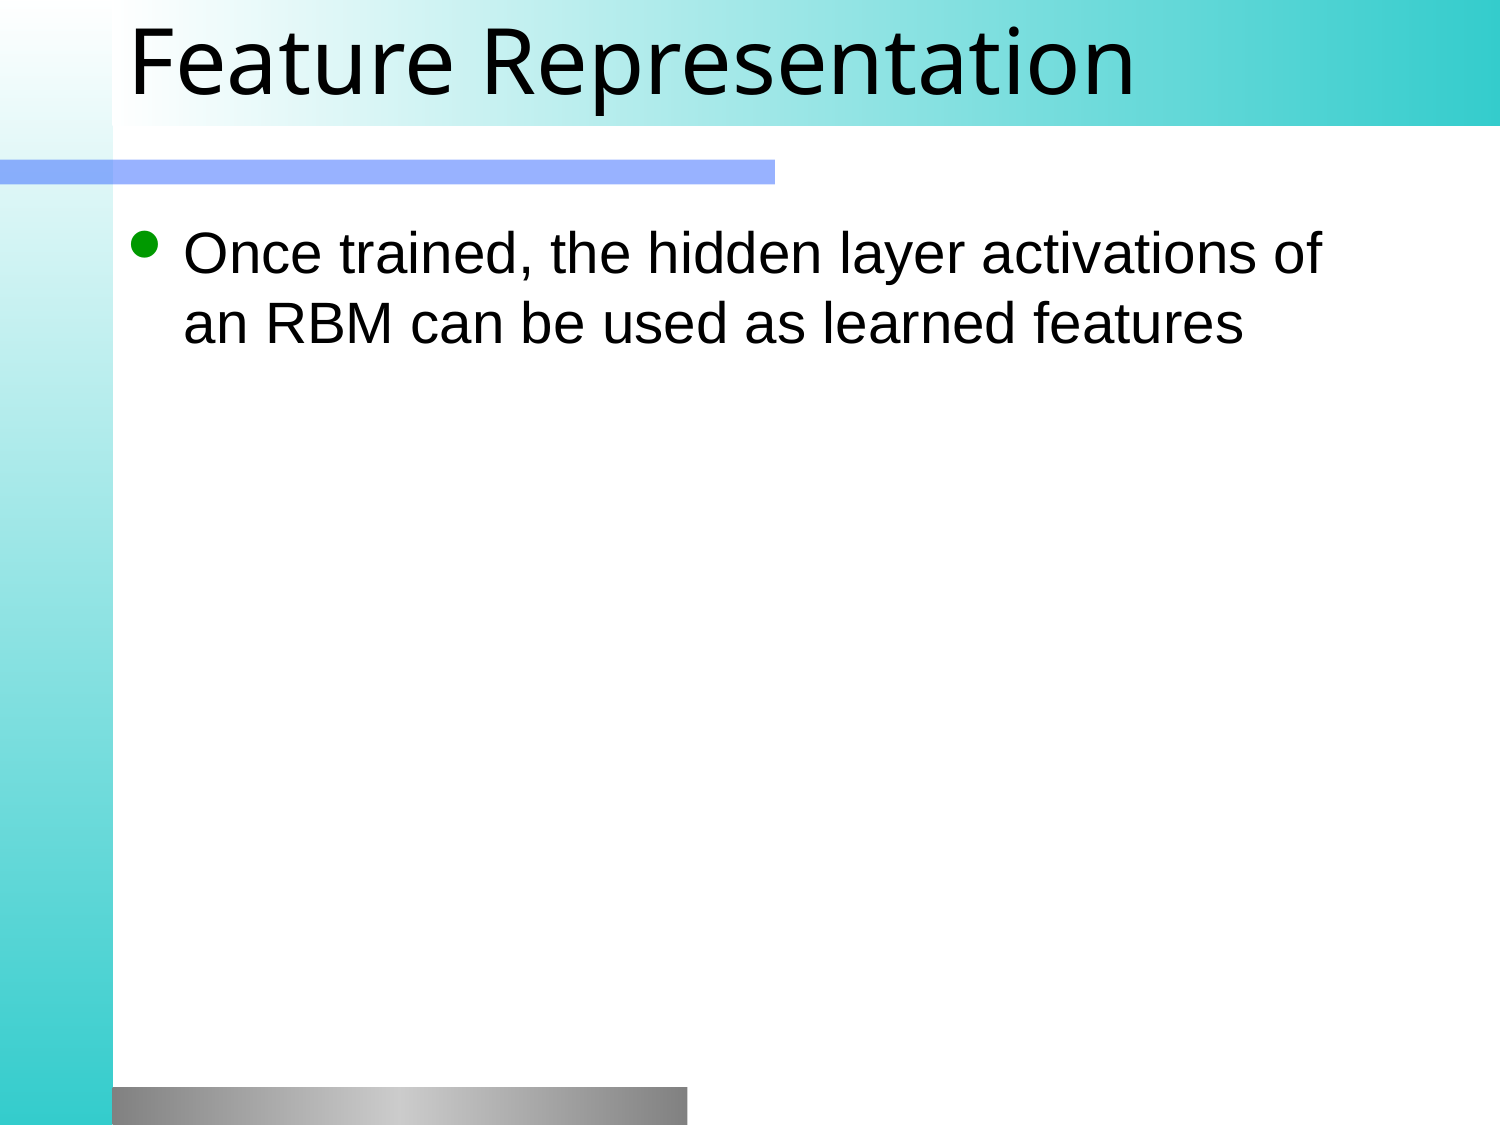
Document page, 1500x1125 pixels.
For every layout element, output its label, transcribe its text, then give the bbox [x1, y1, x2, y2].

list Once trained, the hidden layer activations of an RBM can be used as learned features [112, 207, 1388, 1073]
title Feature Representation [112, 0, 1500, 121]
